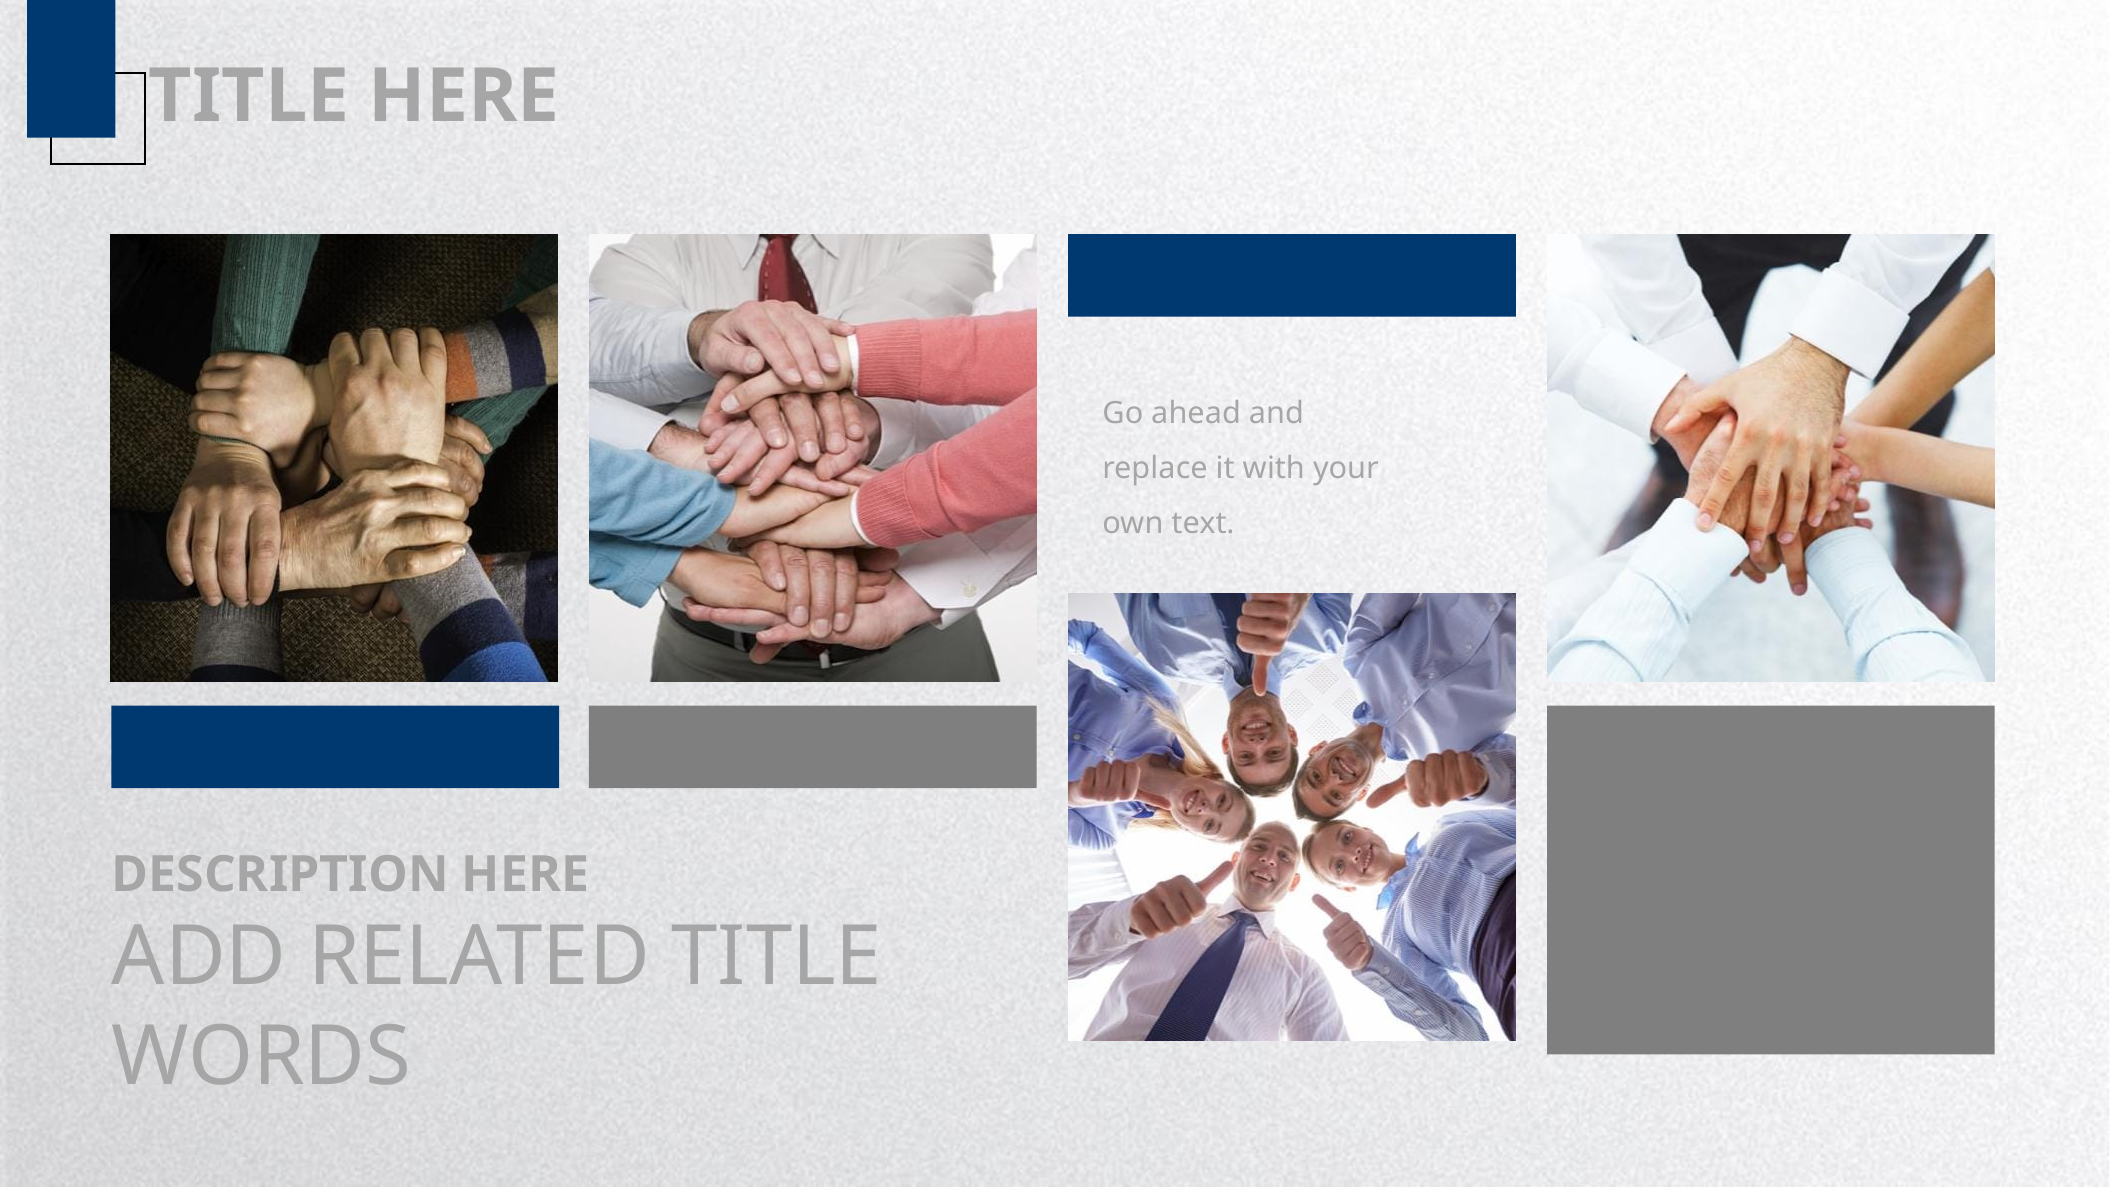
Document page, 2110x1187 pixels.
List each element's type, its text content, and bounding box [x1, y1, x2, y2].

text_box [1547, 705, 1995, 1055]
text_box [50, 72, 146, 165]
text_box DESCRIPTION HERE ADD RELATED TITLE WORDS [111, 841, 996, 1102]
text_box Go ahead and replace it with your own text. [1102, 374, 1482, 540]
text_box [1067, 234, 1516, 317]
text_box [111, 705, 560, 789]
text_box [26, 0, 116, 139]
text_box [588, 705, 1037, 789]
text_box TITLE HERE [149, 46, 561, 137]
picture [0, 0, 2110, 1187]
